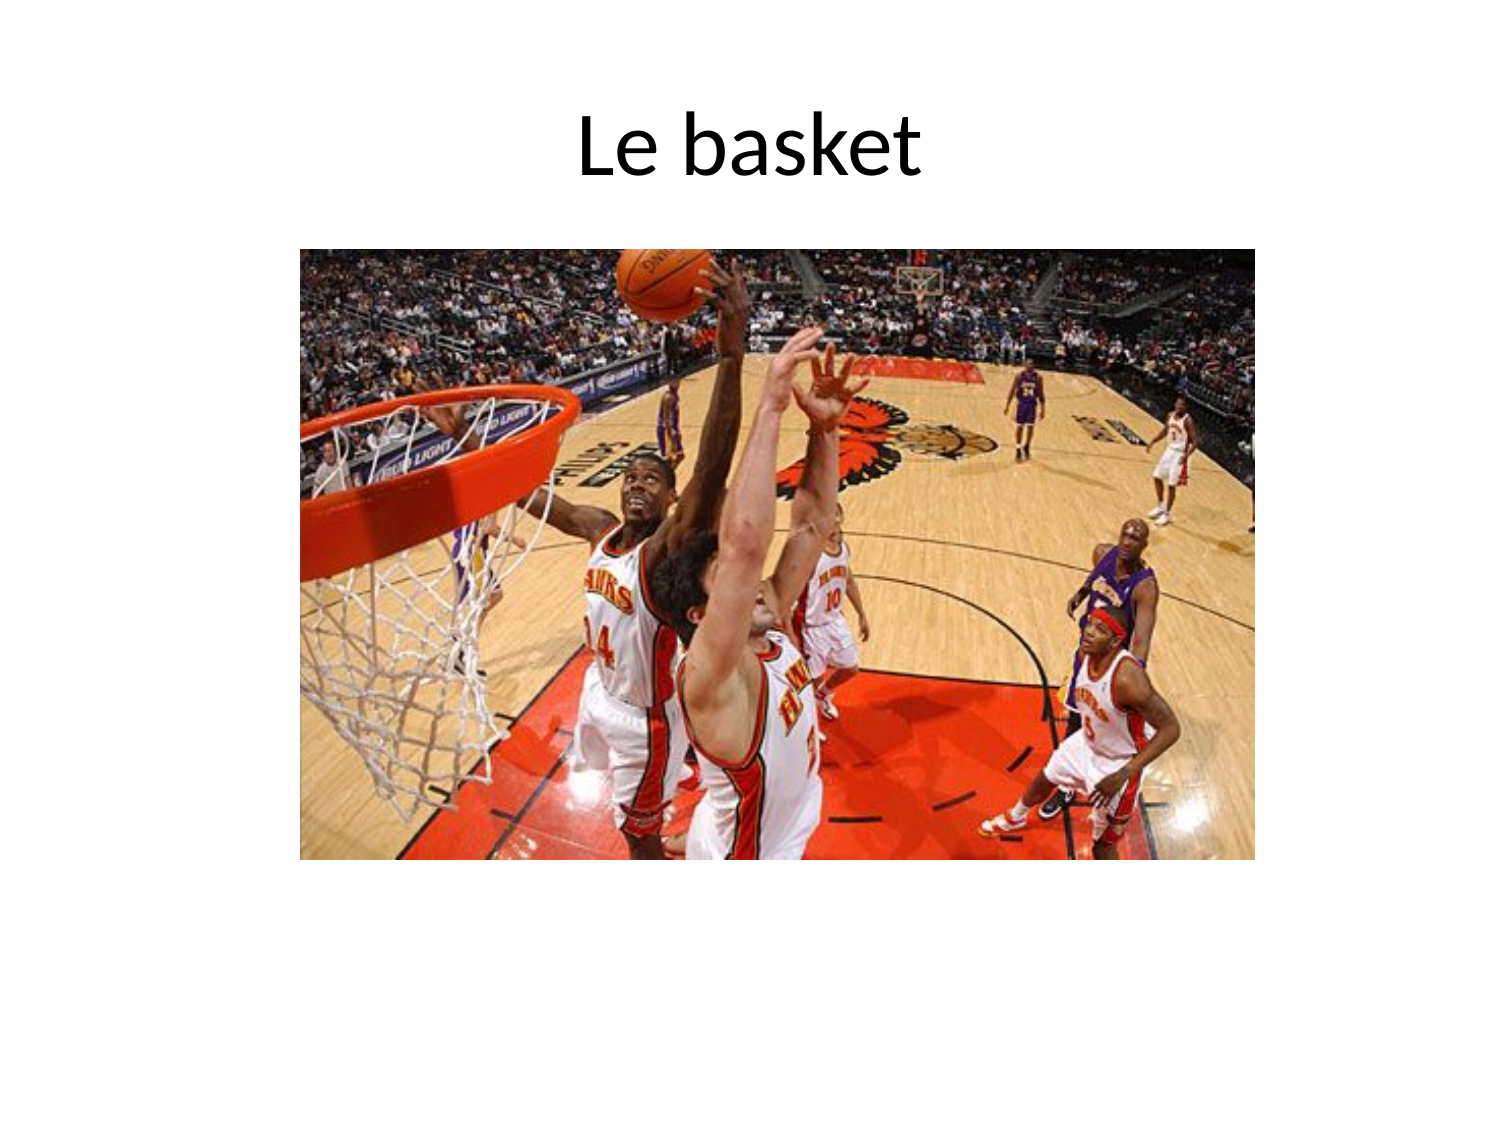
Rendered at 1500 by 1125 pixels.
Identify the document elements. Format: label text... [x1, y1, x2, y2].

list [299, 249, 1255, 860]
title Le basket [75, 45, 1425, 233]
